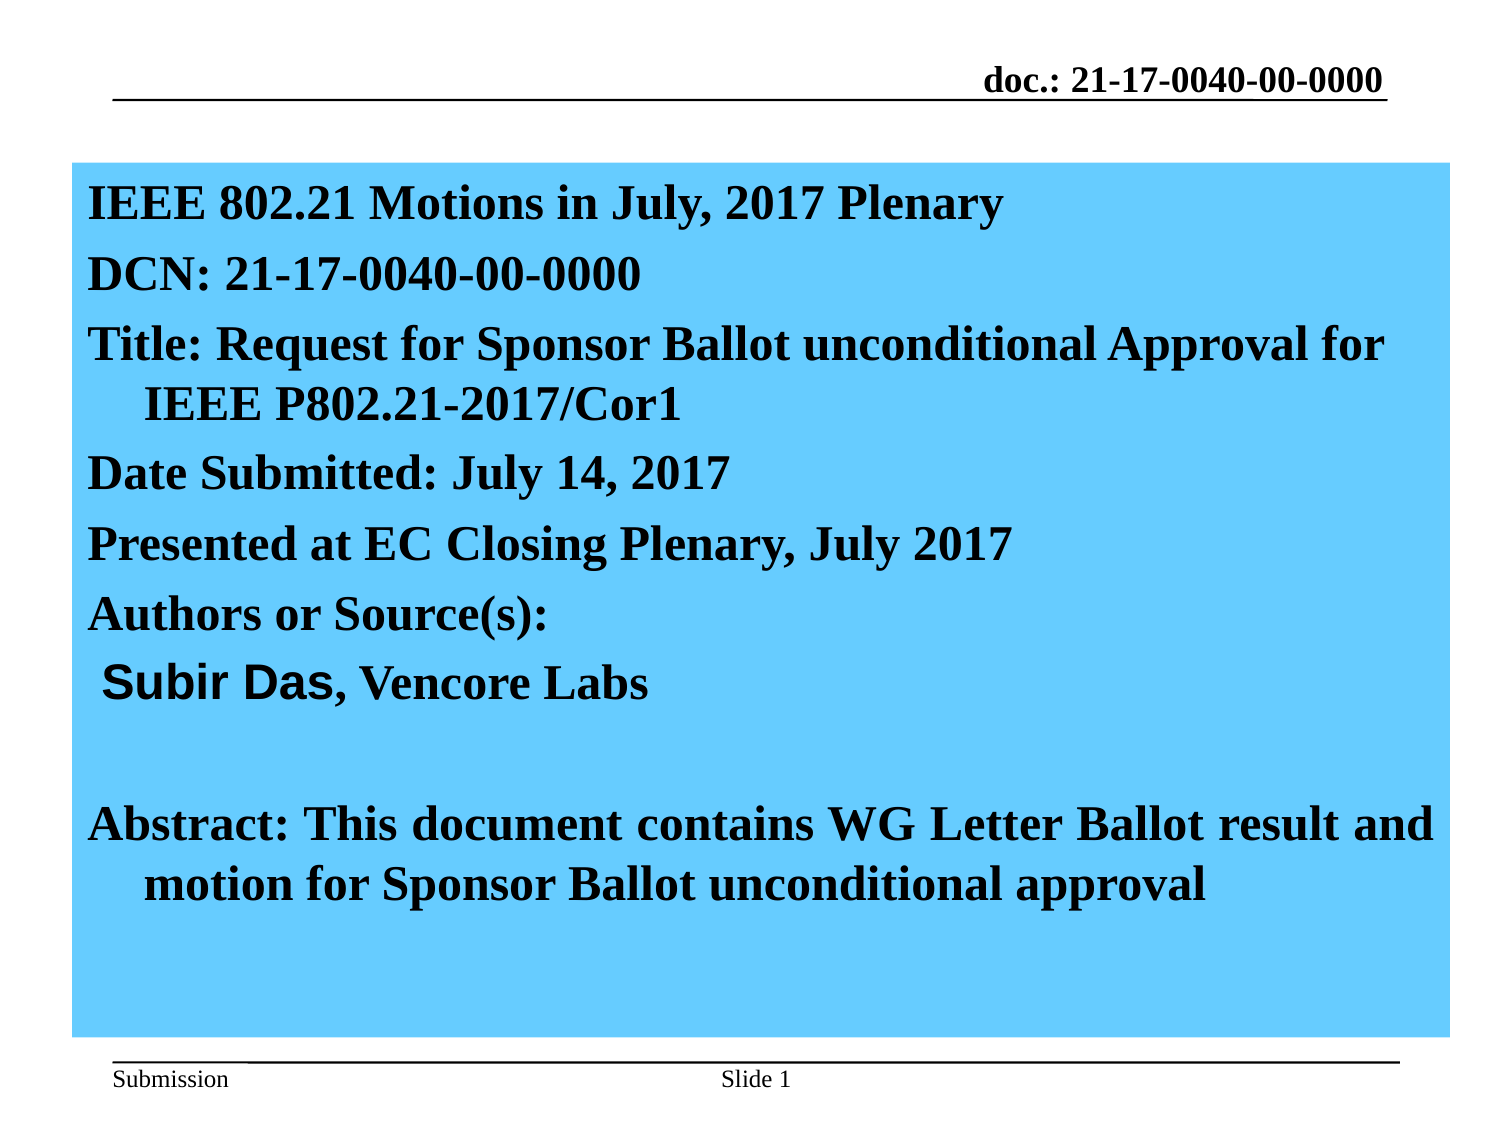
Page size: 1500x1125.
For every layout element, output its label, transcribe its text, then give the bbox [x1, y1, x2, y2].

list IEEE 802.21 Motions in July, 2017 Plenary DCN: 21-17-0040-00-0000 Title: Request for Sponsor Ballot unconditional Approval for IEEE P802.21-2017/Cor1 Date Submitted: July 14, 2017 Presented at EC Closing Plenary, July 2017 Authors or Source(s): Subir Das, Vencore Labs Abstract: This document contains WG Letter Ballot result and motion for Sponsor Ballot unconditional approval [71, 162, 1451, 1038]
slide_number 1 [712, 1061, 800, 1093]
